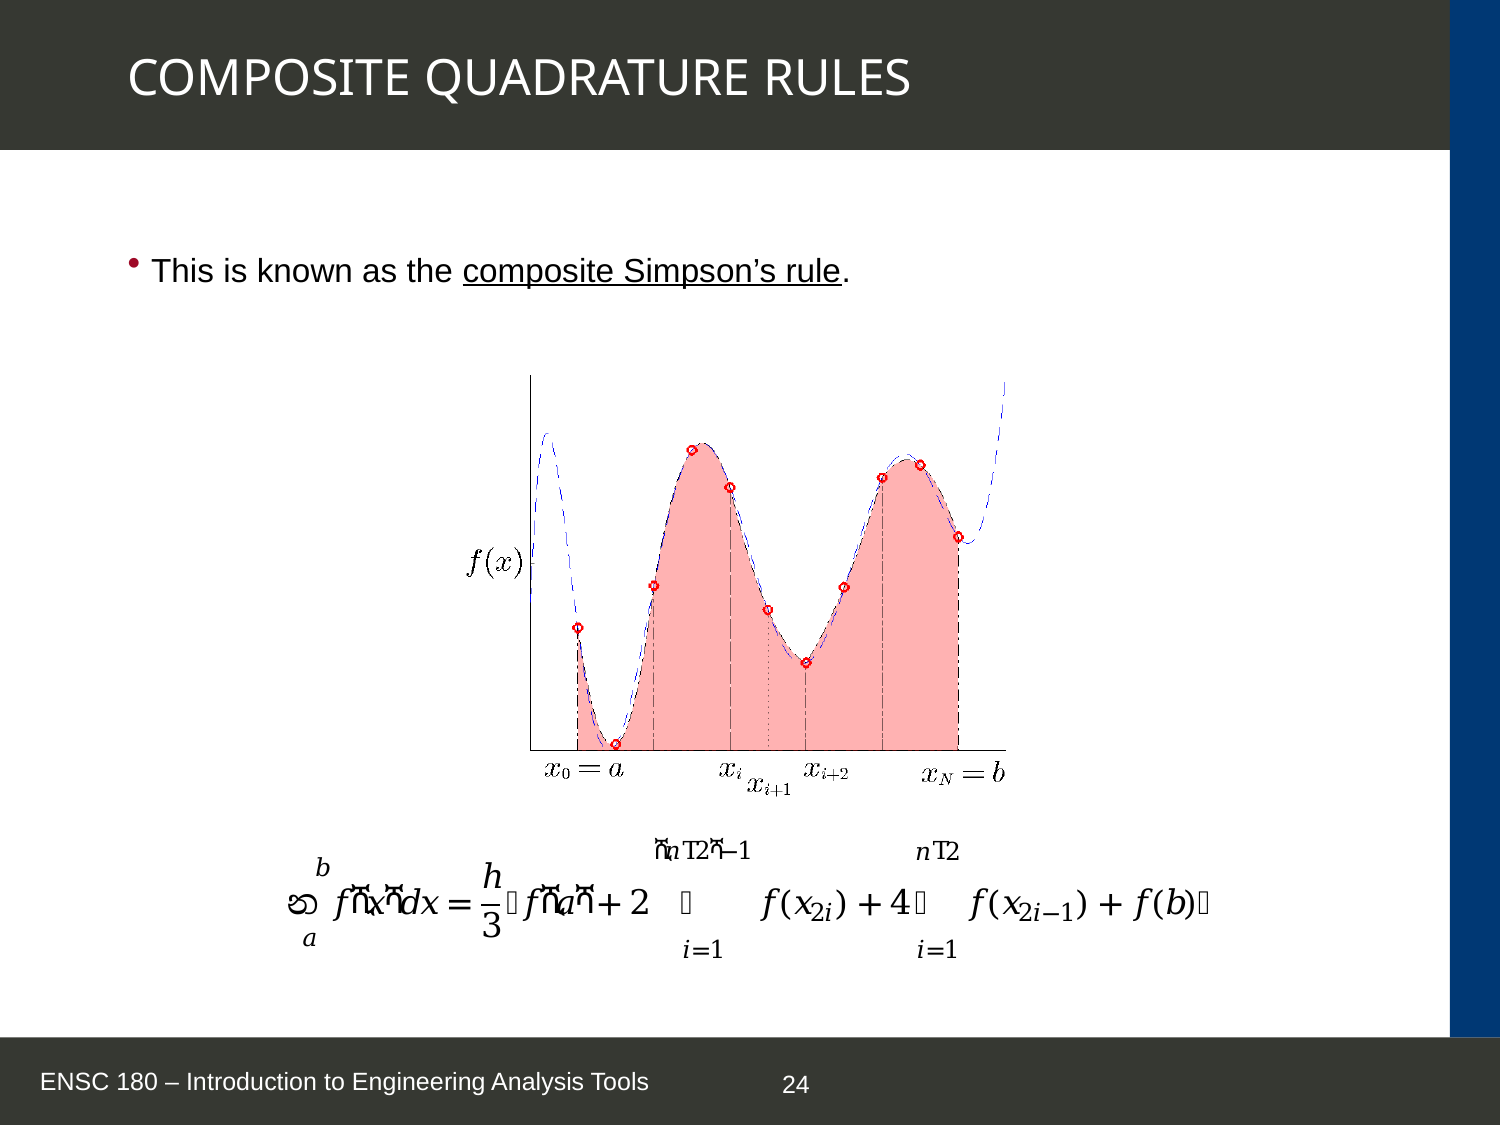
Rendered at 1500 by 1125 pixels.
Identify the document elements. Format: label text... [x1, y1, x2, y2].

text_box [211, 836, 1287, 1008]
list This is known as the composite Simpson’s rule. [112, 237, 1388, 1029]
picture [449, 340, 1063, 802]
footer ENSC 180 – Introduction to Engineering Analysis Tools [24, 1057, 740, 1113]
title COMPOSITE QUADRATURE RULES [112, 37, 1450, 138]
